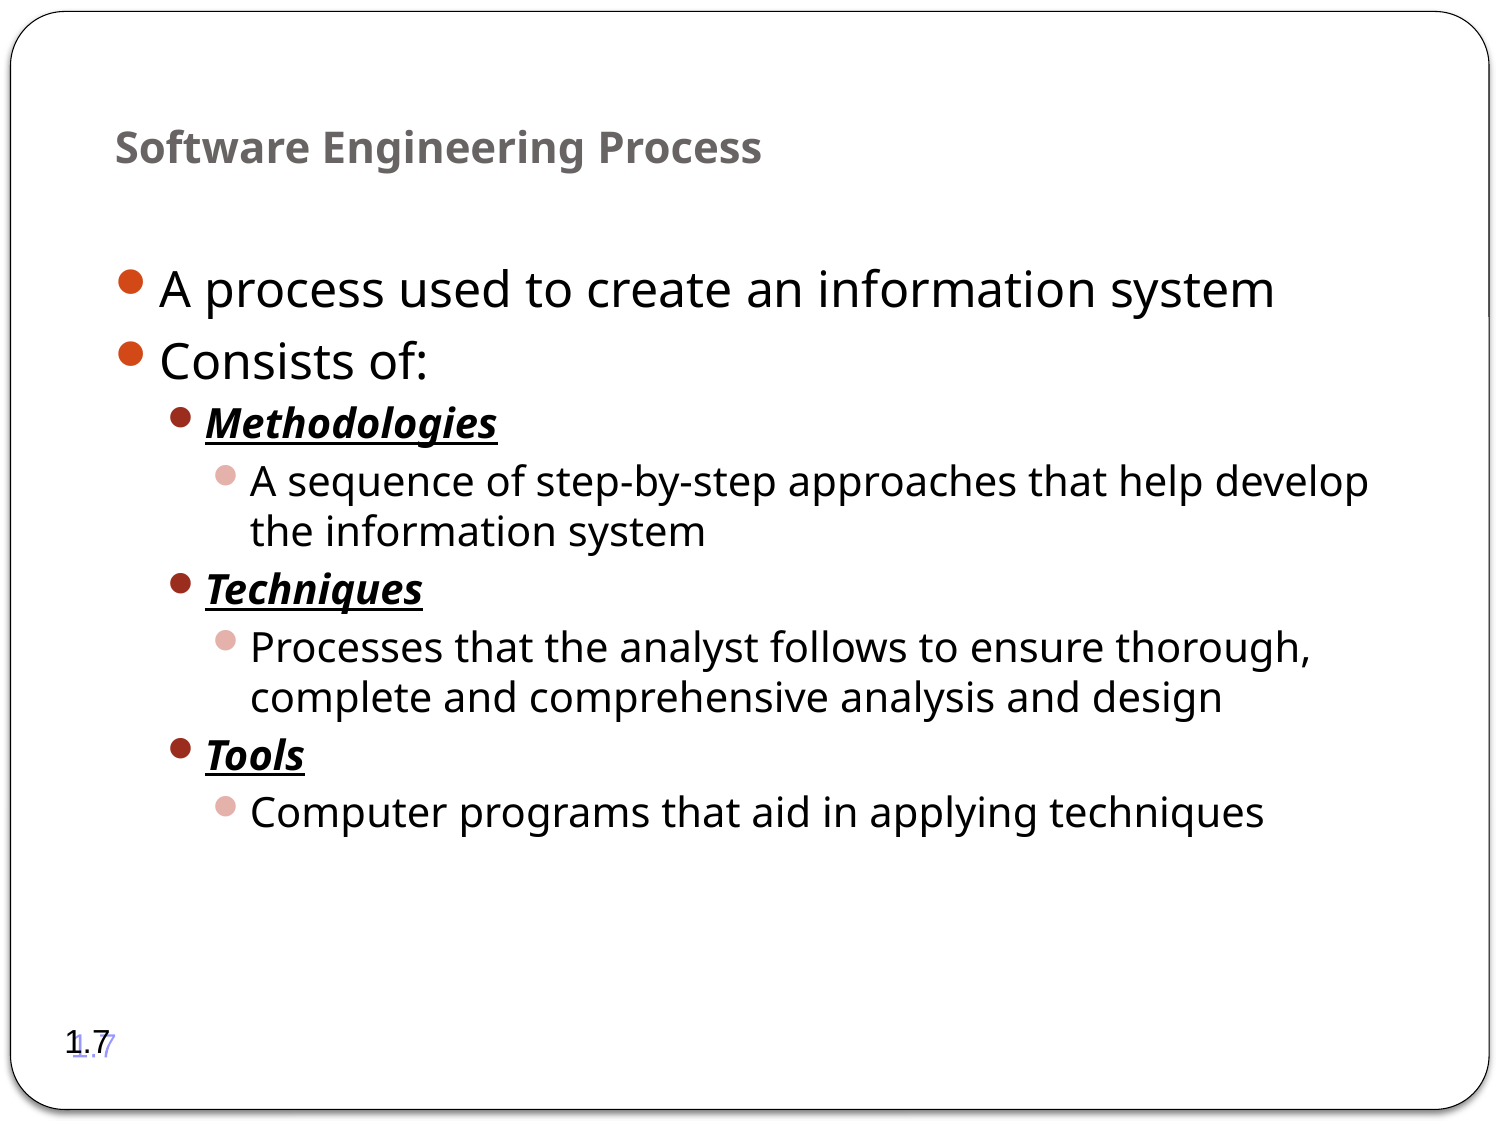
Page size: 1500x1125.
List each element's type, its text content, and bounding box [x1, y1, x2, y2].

title Software Engineering Process [99, 112, 1375, 188]
list A process used to create an information system Consists of: Methodologies A sequence of step-by-step approaches that help develop the information system Techniques Processes that the analyst follows to ensure thorough, complete and comprehensive analysis and design Tools Computer programs that aid in applying techniques [99, 249, 1450, 1075]
text_box 1.7 [37, 1012, 138, 1068]
